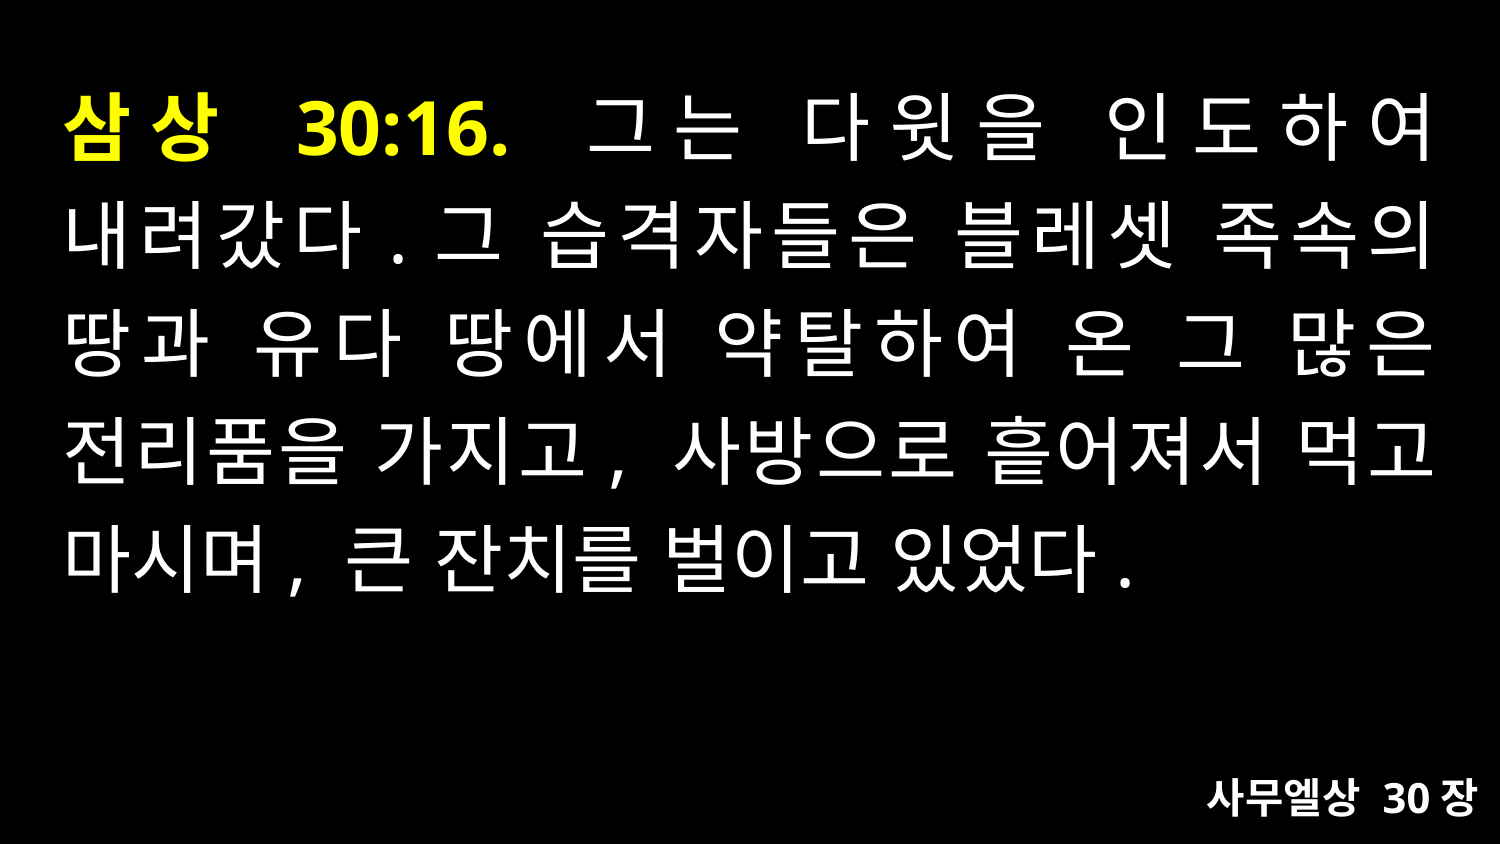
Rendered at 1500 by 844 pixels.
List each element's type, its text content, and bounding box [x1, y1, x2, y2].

subtitle 사무엘상 30장 [916, 770, 1500, 844]
title 삼상 30:16. 그는 다윗을 인도하여 내려갔다.그 습격자들은 블레셋 족속의 땅과 유다 땅에서 약탈하여 온 그 많은 전리품을 가지고, 사방으로 흩어져서 먹고 마시며, 큰 잔치를 벌이고 있었다. [0, 0, 1500, 844]
